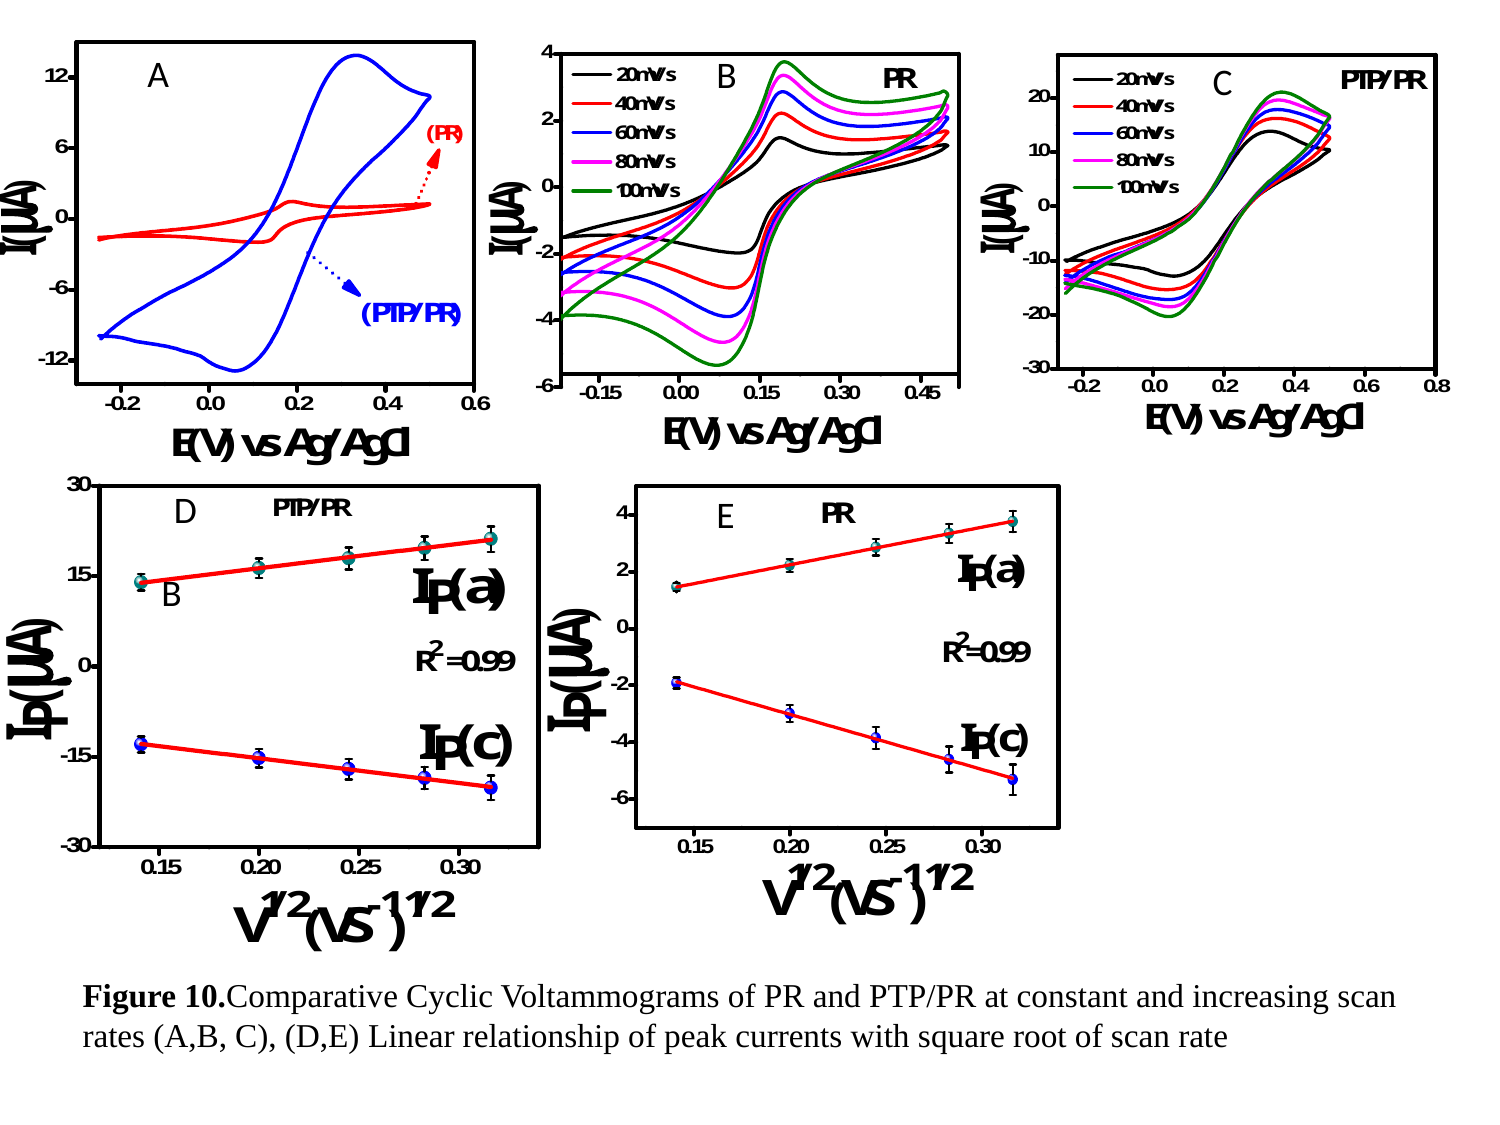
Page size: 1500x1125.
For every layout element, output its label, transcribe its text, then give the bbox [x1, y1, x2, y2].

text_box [946, 3, 1500, 442]
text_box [633, 0, 1073, 454]
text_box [525, 455, 1145, 933]
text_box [0, 432, 655, 953]
text_box Figure 10.Comparative Cyclic Voltammograms of PR and PTP/PR at constant and increasing scan rates (A,B, C), (D,E) Linear relationship of peak currents with square root of scan rate [67, 966, 1436, 1062]
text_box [0, 0, 632, 430]
